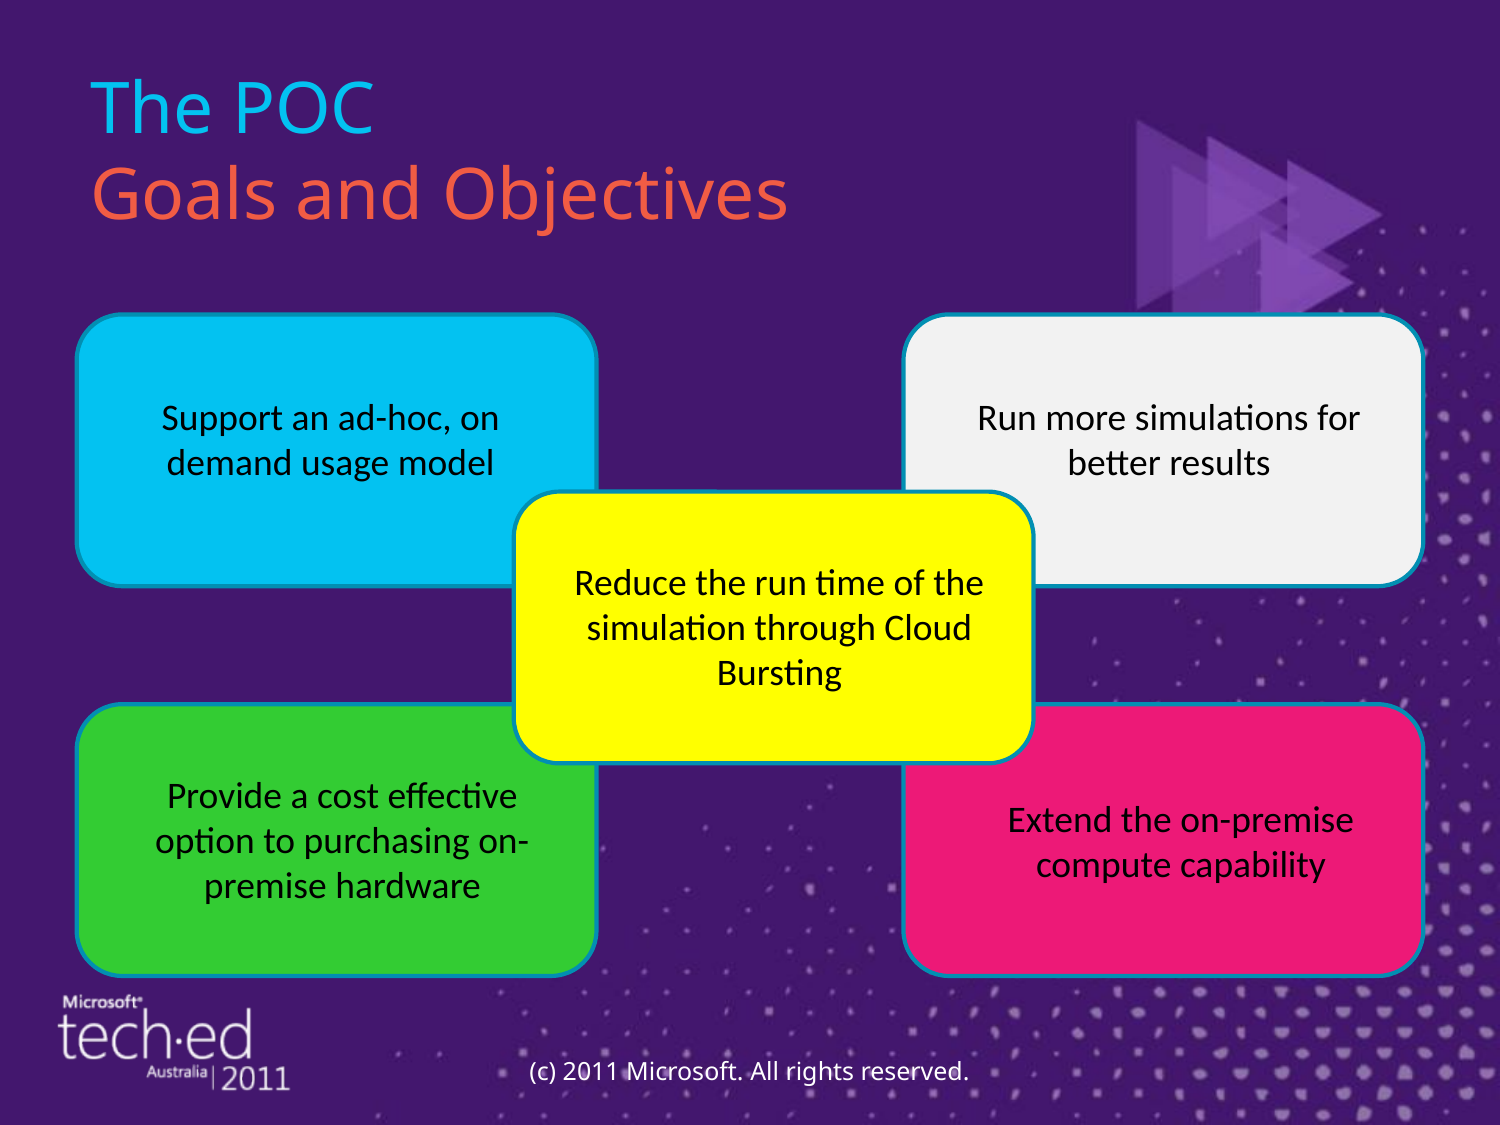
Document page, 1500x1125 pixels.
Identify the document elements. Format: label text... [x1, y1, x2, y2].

text_box Reduce the run time of the simulation through Cloud Bursting [549, 550, 1010, 701]
text_box [901, 702, 1426, 979]
picture [0, 0, 1500, 1125]
text_box Extend the on-premise compute capability [950, 787, 1412, 892]
text_box Run more simulations for better results [938, 385, 1400, 491]
text_box [511, 489, 1036, 766]
text_box Support an ad-hoc, on demand usage model [112, 385, 550, 491]
text_box Provide a cost effective option to purchasing on-premise hardware [112, 763, 573, 913]
text_box [74, 312, 599, 589]
title The POC Goals and Objectives [75, 54, 1425, 243]
text_box [901, 312, 1426, 589]
text_box [74, 702, 599, 979]
footer (c) 2011 Microsoft. All rights reserved. [512, 1042, 988, 1103]
